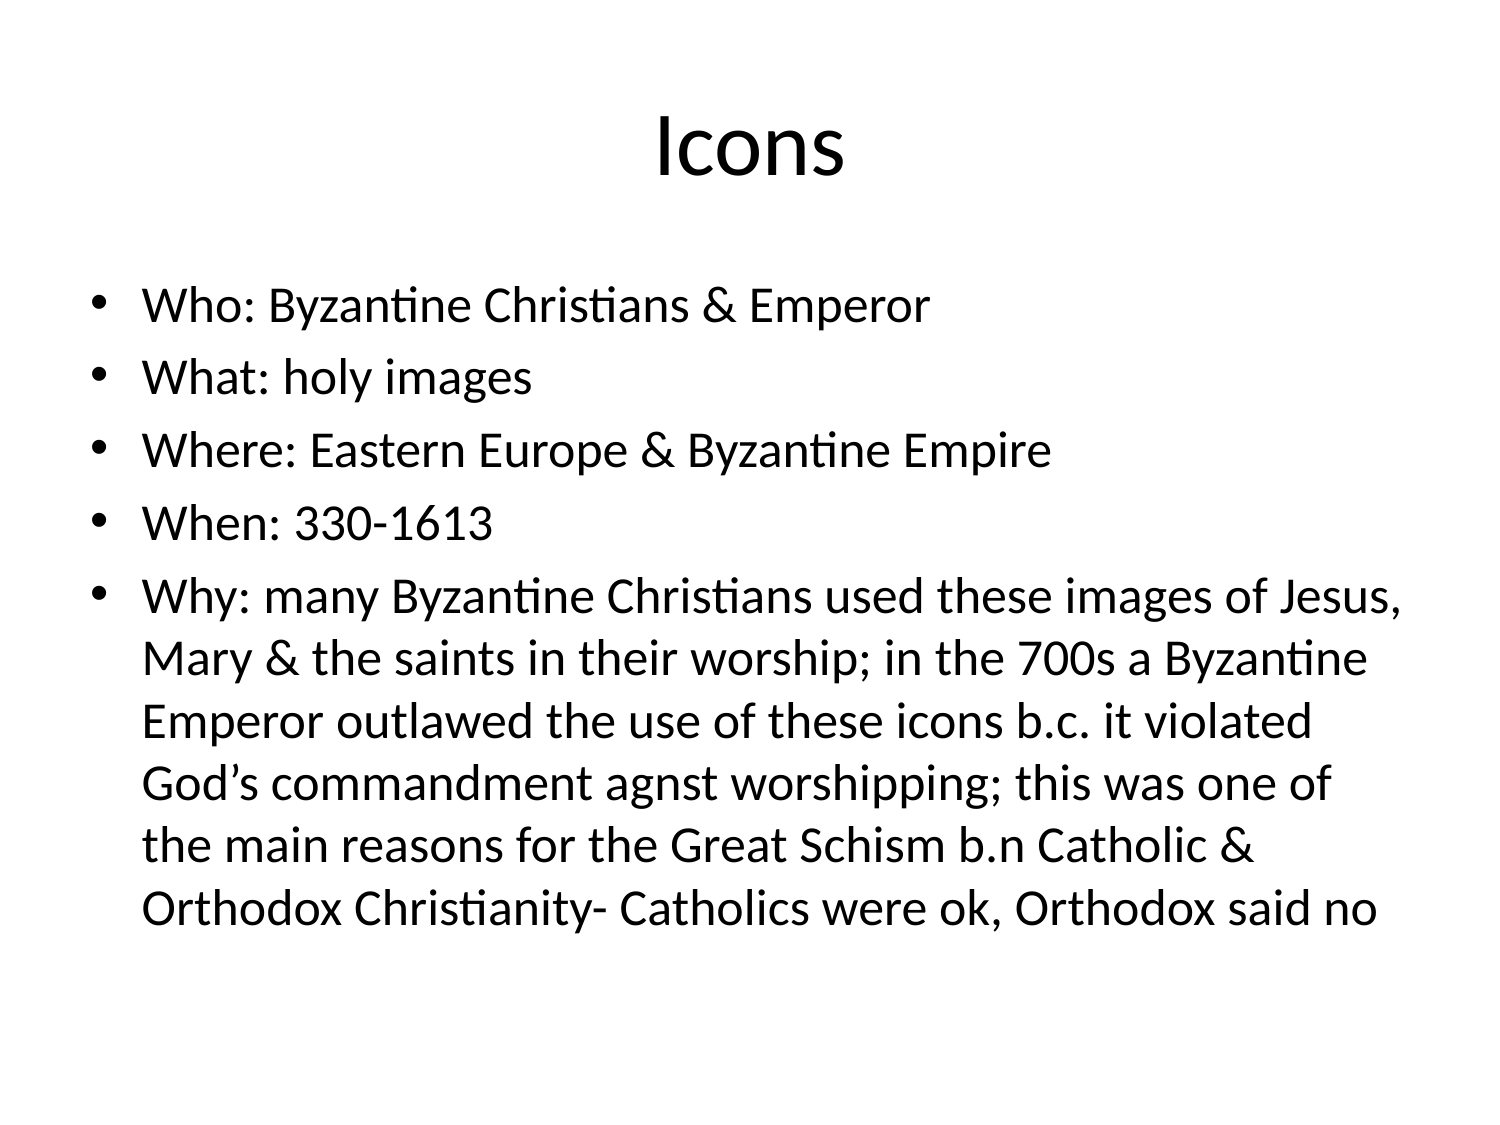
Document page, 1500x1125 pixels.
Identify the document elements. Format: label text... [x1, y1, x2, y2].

list Who: Byzantine Christians & Emperor What: holy images Where: Eastern Europe & Byzantine Empire When: 330-1613 Why: many Byzantine Christians used these images of Jesus, Mary & the saints in their worship; in the 700s a Byzantine Emperor outlawed the use of these icons b.c. it violated God’s commandment agnst worshipping; this was one of the main reasons for the Great Schism b.n Catholic & Orthodox Christianity- Catholics were ok, Orthodox said no [75, 262, 1425, 1005]
title Icons [75, 45, 1425, 233]
